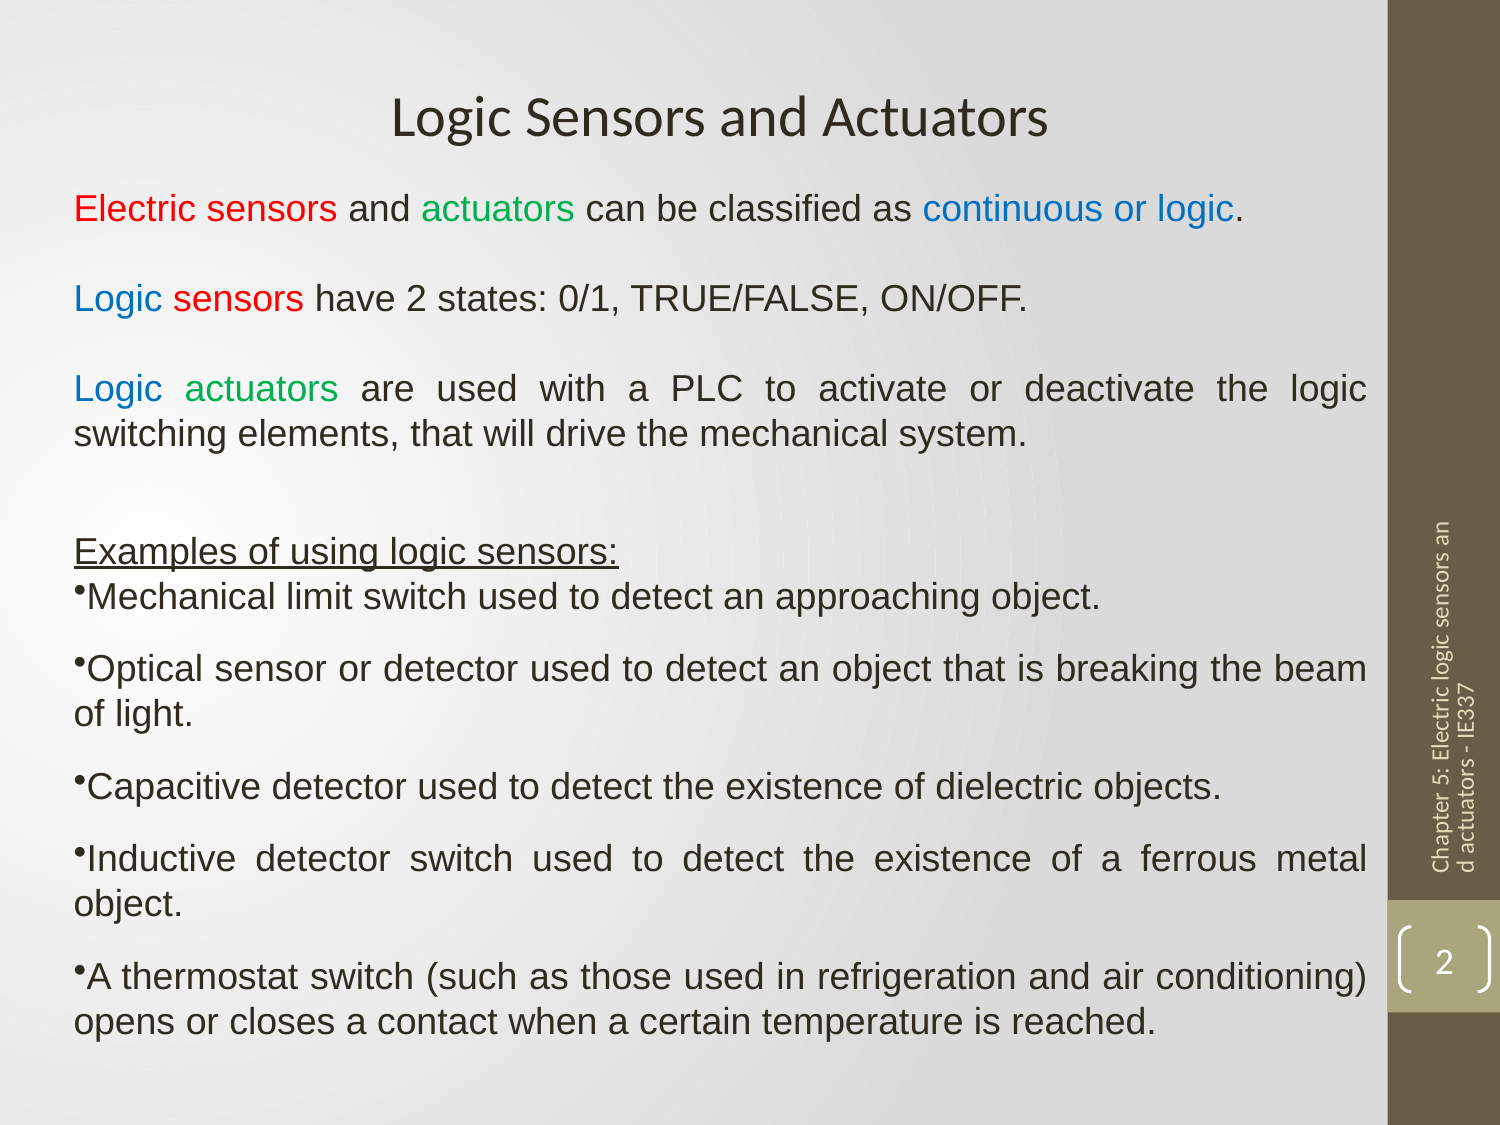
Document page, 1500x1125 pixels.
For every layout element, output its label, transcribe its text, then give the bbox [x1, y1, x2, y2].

slide_number 2 [1397, 925, 1492, 994]
footer Chapter 5: Electric logic sensors and actuators - IE337 [1408, 500, 1469, 889]
text_box Electric sensors and actuators can be classified as continuous or logic. Logic sensors have 2 states: 0/1, TRUE/FALSE, ON/OFF. Logic actuators are used with a PLC to activate or deactivate the logic switching elements, that will drive the mechanical system. Examples of using logic sensors: Mechanical limit switch used to detect an approaching object. Optical sensor or detector used to detect an object that is breaking the beam of light. Capacitive detector used to detect the existence of dielectric objects. Inductive detector switch used to detect the existence of a ferrous metal object. A thermostat switch (such as those used in refrigeration and air conditioning) opens or closes a contact when a certain temperature is reached. [58, 176, 1383, 1050]
subtitle Logic Sensors and Actuators [117, 70, 1325, 165]
